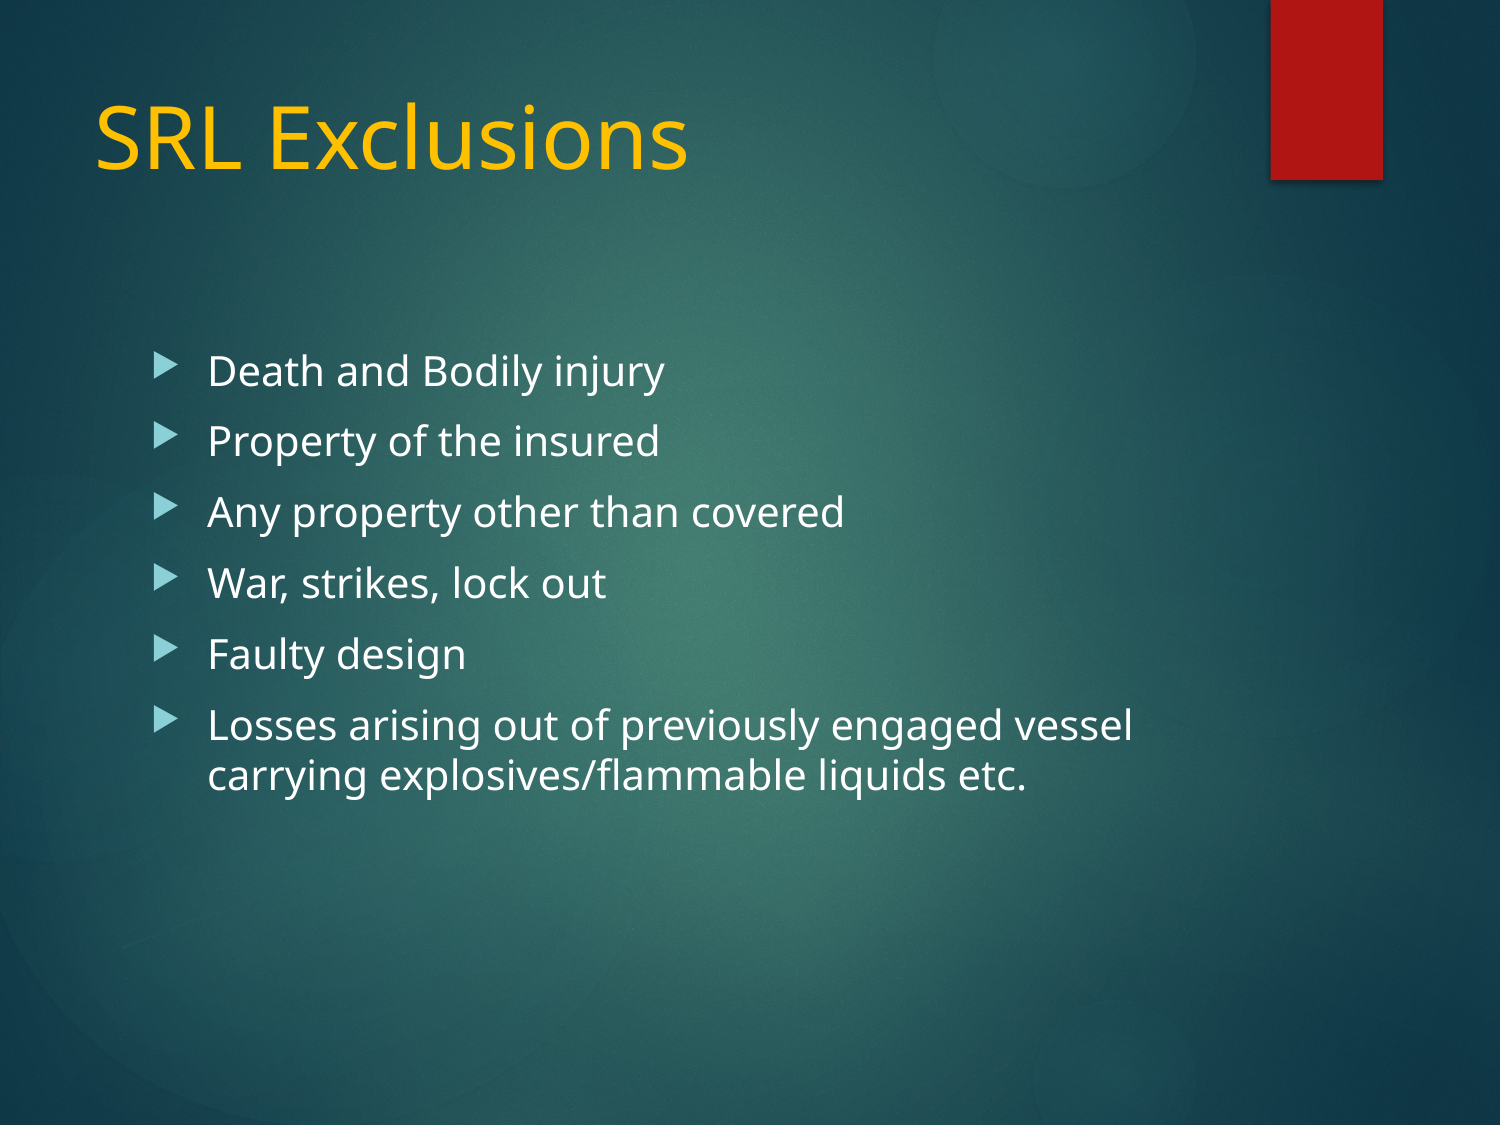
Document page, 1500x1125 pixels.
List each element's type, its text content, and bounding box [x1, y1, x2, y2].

title SRL Exclusions [79, 74, 1237, 304]
list Death and Bodily injury Property of the insured Any property other than covered War, strikes, lock out Faulty design Losses arising out of previously engaged vessel carrying explosives/flammable liquids etc. [135, 336, 1237, 1025]
